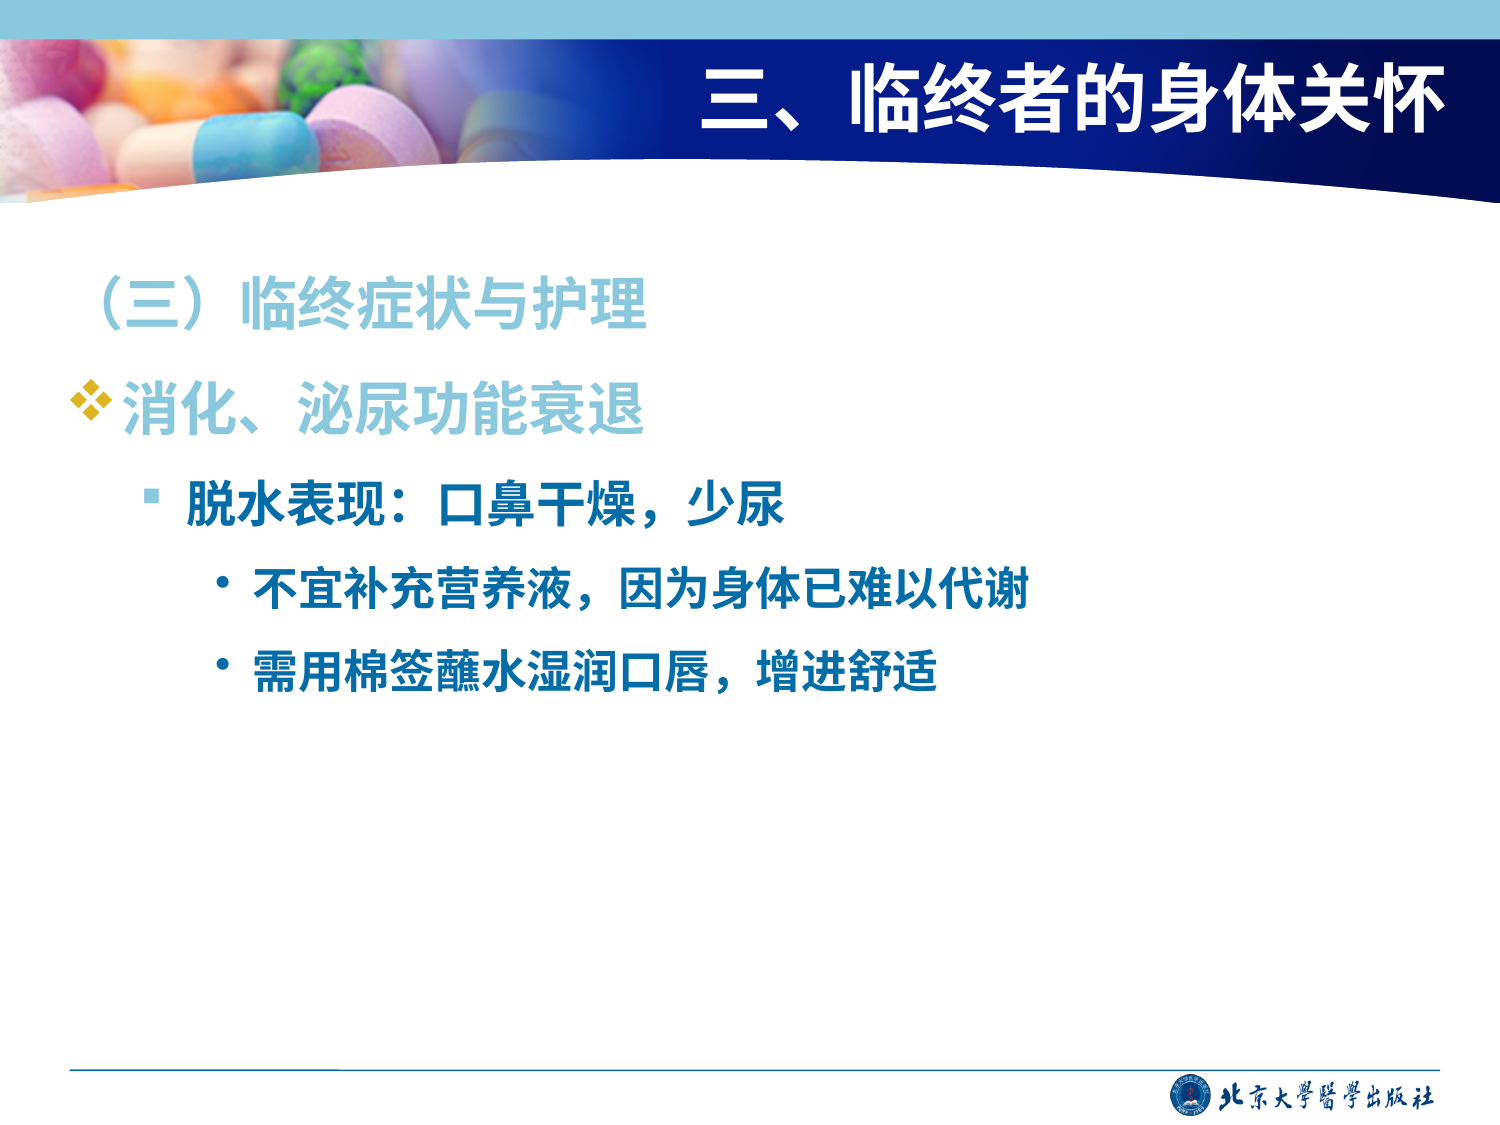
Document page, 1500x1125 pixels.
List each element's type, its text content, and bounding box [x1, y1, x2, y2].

picture [1170, 1074, 1436, 1118]
list （三）临终症状与护理 消化、泌尿功能衰退 脱水表现：口鼻干燥，少尿 不宜补充营养液，因为身体已难以代谢 需用棉签蘸水湿润口唇，增进舒适 [49, 224, 1463, 1026]
picture [0, 40, 1500, 203]
title 三、临终者的身体关怀 [137, 49, 1463, 143]
